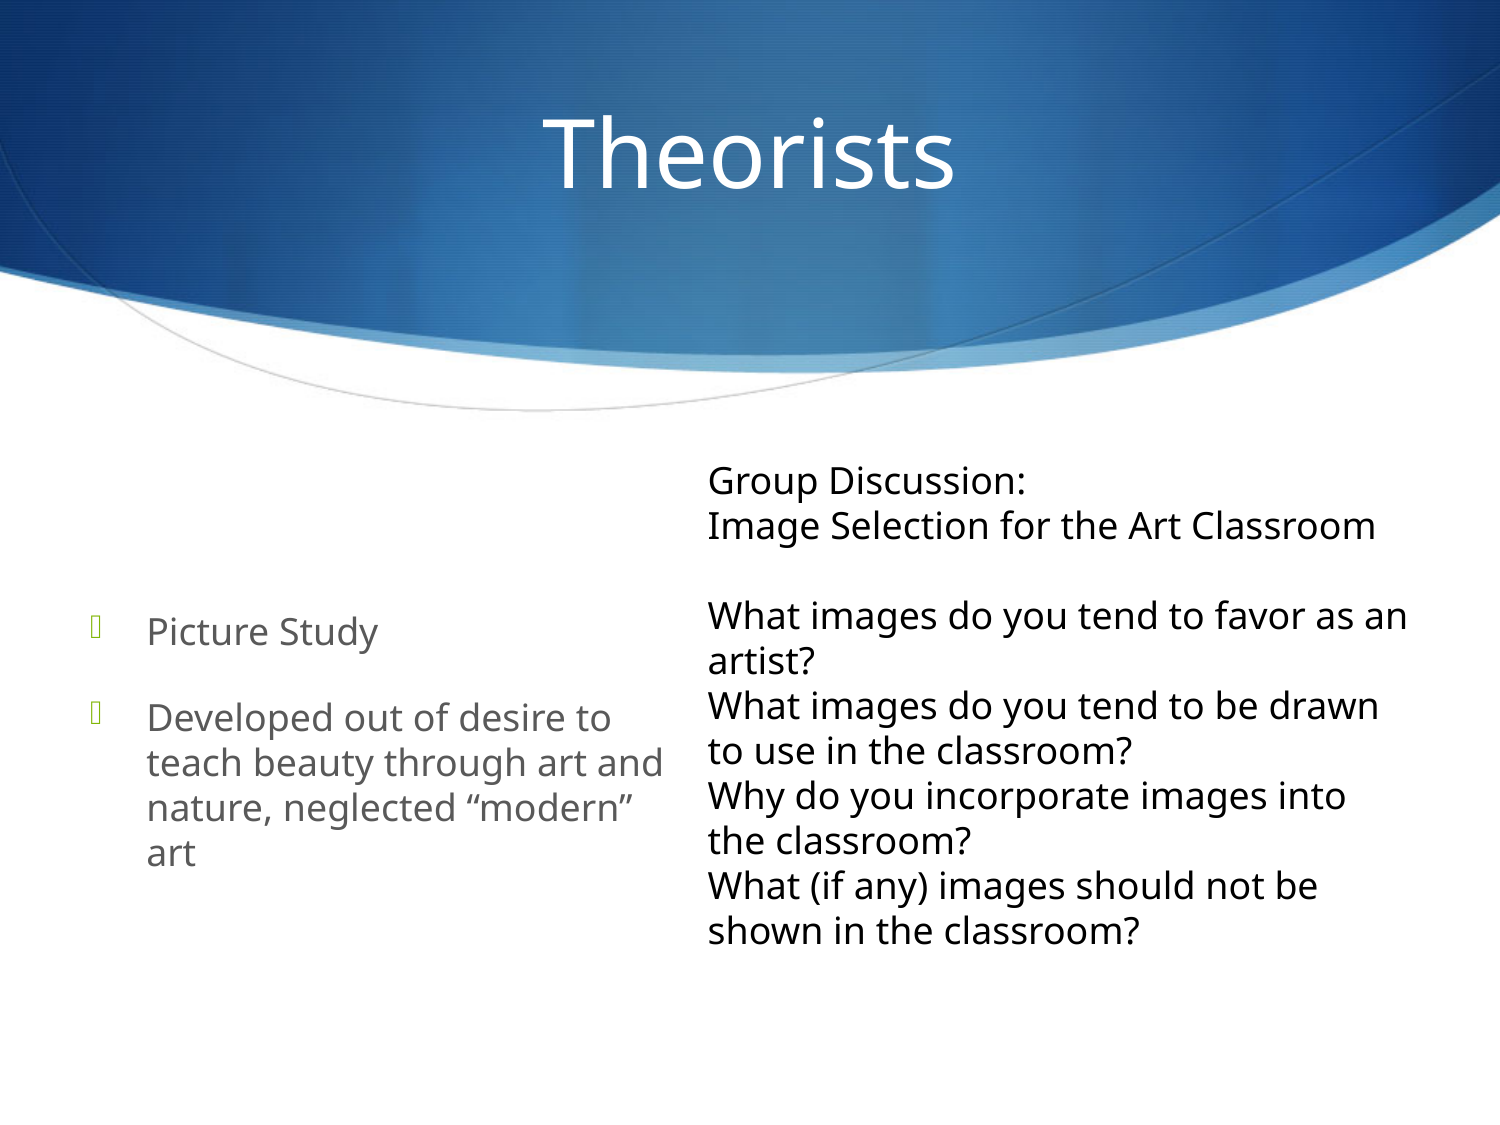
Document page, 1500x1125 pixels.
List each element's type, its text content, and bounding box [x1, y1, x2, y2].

text_box Group Discussion: Image Selection for the Art Classroom What images do you tend to favor as an artist? What images do you tend to be drawn to use in the classroom? Why do you incorporate images into the classroom? What (if any) images should not be shown in the classroom? [693, 449, 1425, 1005]
list Picture Study Developed out of desire to teach beauty through art and nature, neglected “modern” art [75, 600, 693, 855]
title Theorists [75, 56, 1425, 245]
picture [0, 0, 1500, 1125]
